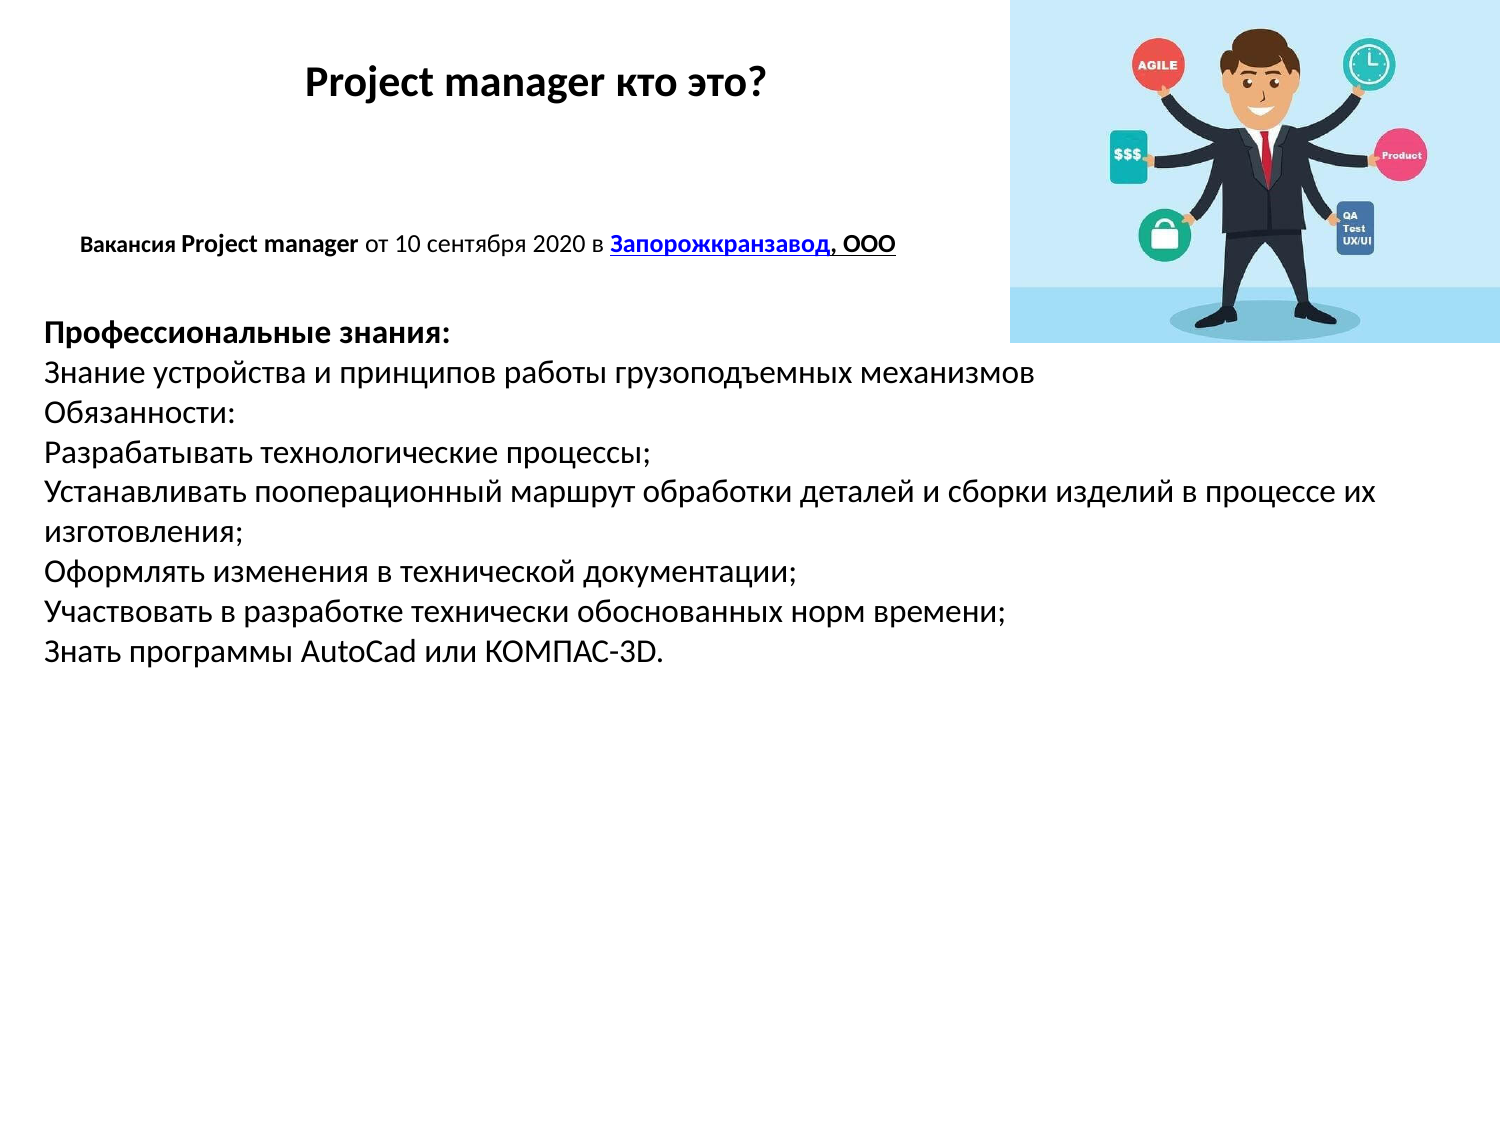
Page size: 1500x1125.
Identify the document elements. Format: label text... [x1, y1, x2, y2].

picture [1010, 0, 1500, 343]
title Project manager кто это? [75, 45, 998, 114]
text_box Профессиональные знания: Знание устройства и принципов работы грузоподъемных механизмов Обязанности: Разрабатывать технологические процессы; Устанавливать пооперационный маршрут обработки деталей и сборки изделий в процессе их изготовления; Оформлять изменения в технической документации; Участвовать в разработке технически обоснованных норм времени; Знать программы AutoCad или КОМПАС-3D. [29, 302, 1447, 677]
list Вакансия Project manager от 10 сентября 2020 в Запорожкранзавод, ООО [64, 172, 987, 268]
